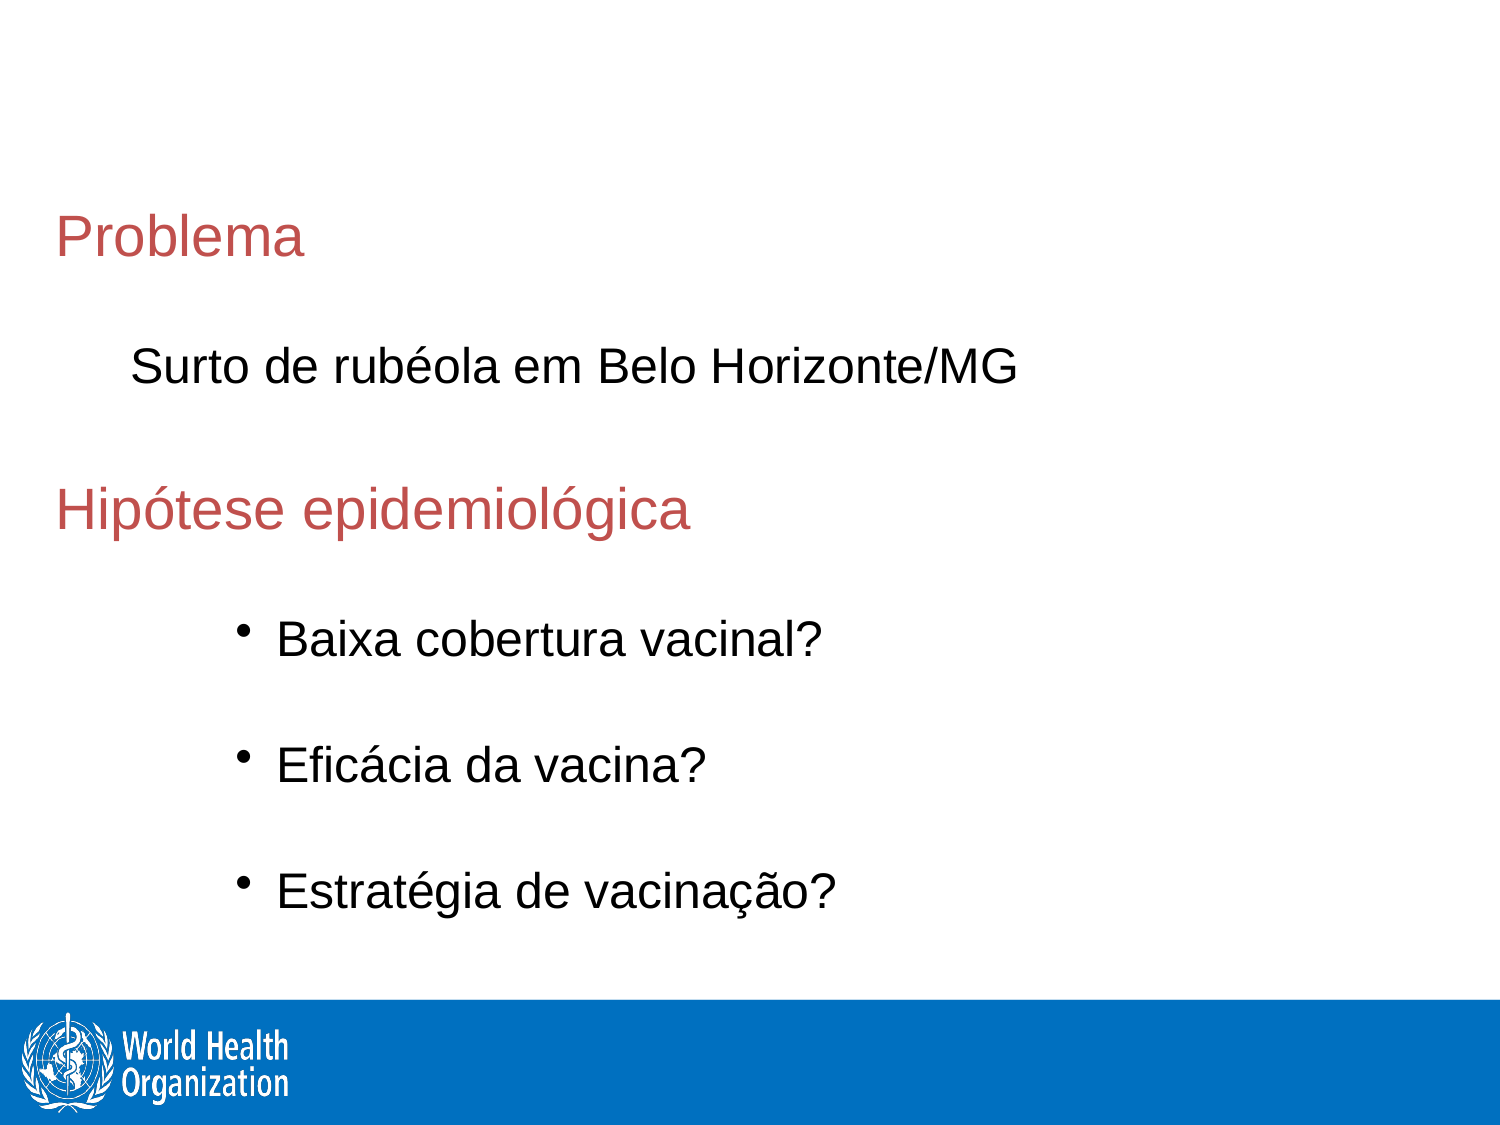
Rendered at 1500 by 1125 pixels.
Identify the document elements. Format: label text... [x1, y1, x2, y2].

picture [21, 1012, 288, 1113]
text_box Problema Surto de rubéola em Belo Horizonte/MG Hipótese epidemiológica Baixa cobertura vacinal? Eficácia da vacina? Estratégia de vacinação? [41, 113, 1459, 926]
